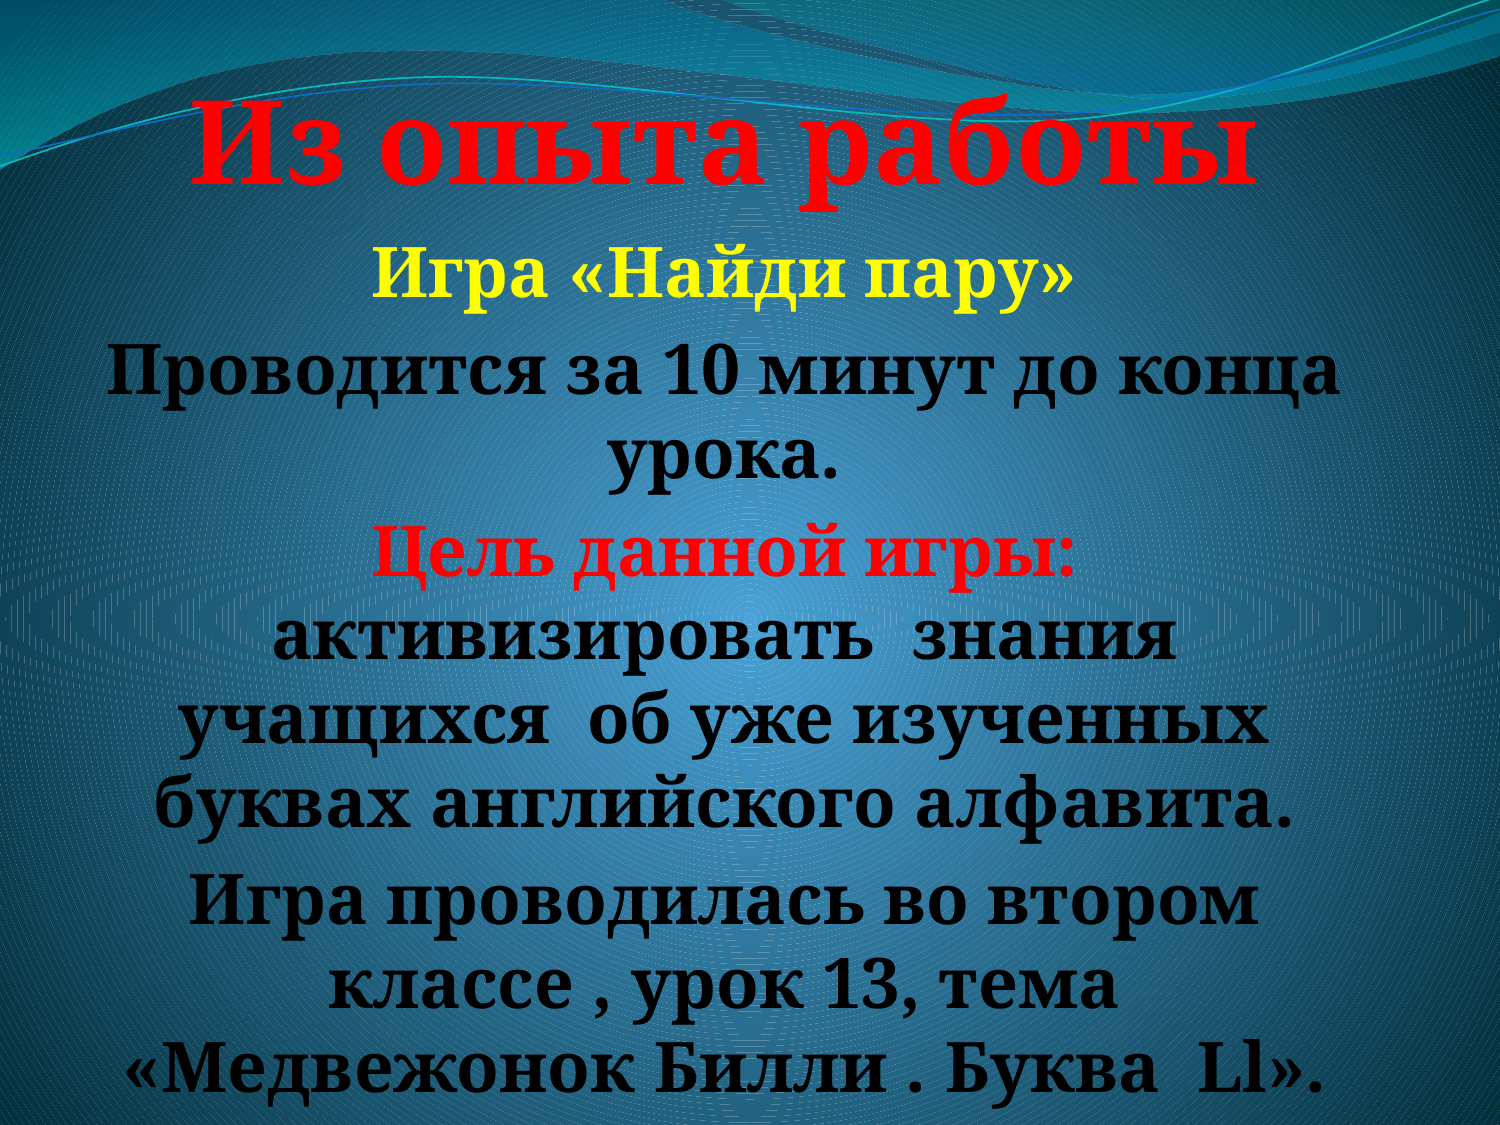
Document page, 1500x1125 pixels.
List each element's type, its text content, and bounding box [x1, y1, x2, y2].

list Игра «Найди пару» Проводится за 10 минут до конца урока. Цель данной игры: активизировать знания учащихся об уже изученных буквах английского алфавита. Игра проводилась во втором классе , урок 13, тема «Медвежонок Билли . Буква Ll». [86, 219, 1362, 1125]
title Из опыта работы [86, 0, 1362, 209]
